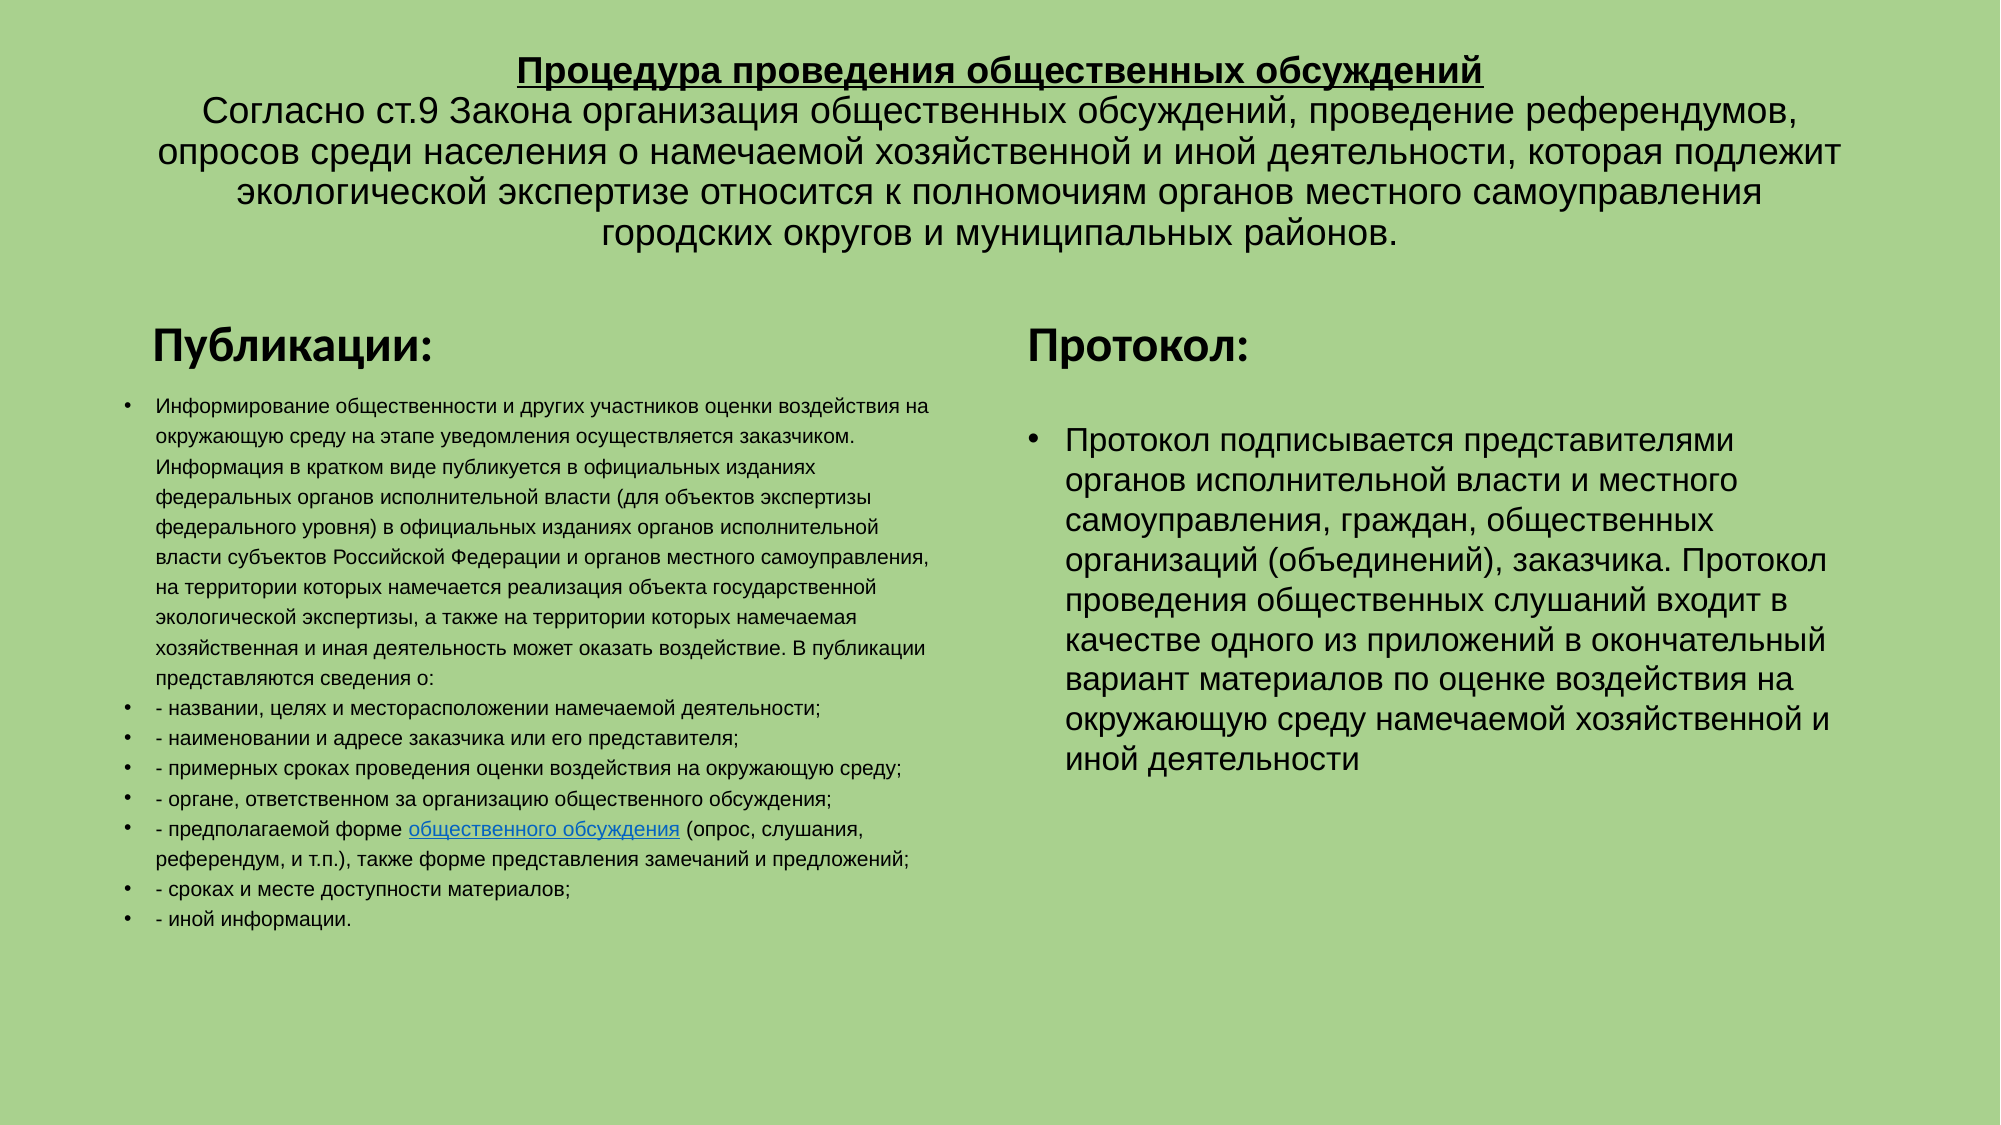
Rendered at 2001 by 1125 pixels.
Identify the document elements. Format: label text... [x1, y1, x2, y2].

list Протокол подписывается представителями органов исполнительной власти и местного самоуправления, граждан, общественных организаций (объединений), заказчика. Протокол проведения общественных слушаний входит в качестве одного из приложений в окончательный вариант материалов по оценке воздействия на окружающую среду намечаемой хозяйственной и иной деятельности [1012, 410, 1863, 1016]
list Информирование общественности и других участников оценки воздействия на окружающую среду на этапе уведомления осуществляется заказчиком. Информация в кратком виде публикуется в официальных изданиях федеральных органов исполнительной власти (для объектов экспертизы федерального уровня) в официальных изданиях органов исполнительной власти субъектов Российской Федерации и органов местного самоуправления, на территории которых намечается реализация объекта государственной экологической экспертизы, а также на территории которых намечаемая хозяйственная и иная деятельность может оказать воздействие. В публикации представляются сведения о: - названии, целях и месторасположении намечаемой деятельности; - наименовании и адресе заказчика или его представителя; - примерных сроках проведения оценки воздействия на окружающую среду; - органе, ответственном за организацию общественного обсуждения; - предполагаемой форме общественного обсуждения (опрос, слушания, референдум, и т.п.), также форме представления замечаний и предложений; - сроках и месте доступности материалов; - иной информации. [109, 380, 956, 985]
list Публикации: [137, 275, 984, 381]
list Протокол: [1012, 275, 1863, 381]
title Процедура проведения общественных обсуждений Согласно ст.9 Закона организация общественных обсуждений, проведение референдумов, опросов среди населения о намечаемой хозяйственной и иной деятельности, которая подлежит экологической экспертизе относится к полномочиям органов местного самоуправления городских округов и муниципальных районов. [137, 27, 1863, 278]
